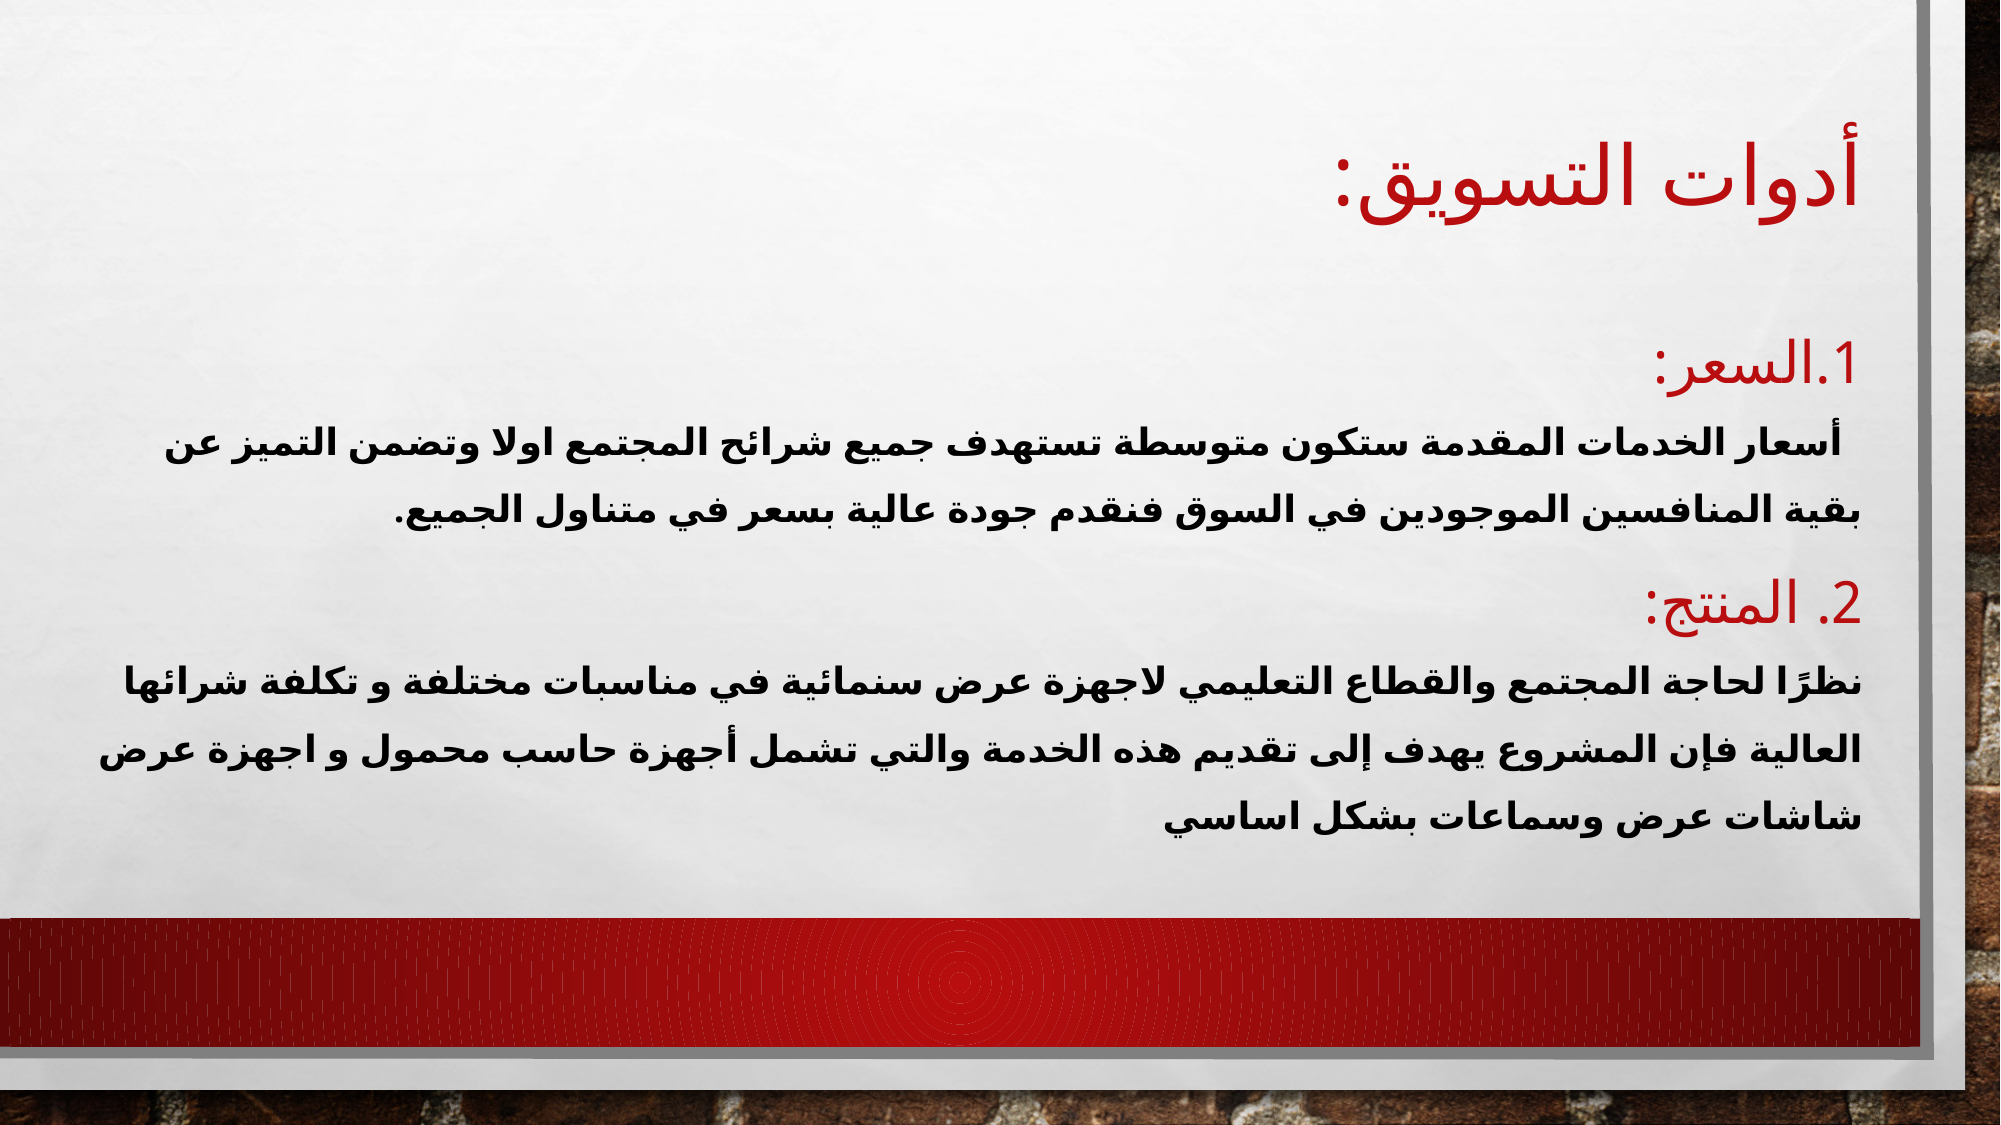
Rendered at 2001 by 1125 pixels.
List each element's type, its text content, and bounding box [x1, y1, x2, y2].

picture [0, 0, 2000, 1125]
text_box أدوات التسويق: 1.السعر: أسعار الخدمات المقدمة ستكون متوسطة تستهدف جميع شرائح المجتمع اولا وتضمن التميز عن بقية المنافسين الموجودين في السوق فنقدم جودة عالية بسعر في متناول الجميع. 2. المنتج: نظرًا لحاجة المجتمع والقطاع التعليمي لاجهزة عرض سنما‌ئية في مناسبات مختلفة و تكلفة شرائها العالية فإن المشروع يهدف إلى تقديم هذه الخدمة والتي تشمل أجهزة حاسب محمول و اجهزة عرض شاشات عرض وسماعات بشكل اساسي [73, 65, 1879, 913]
